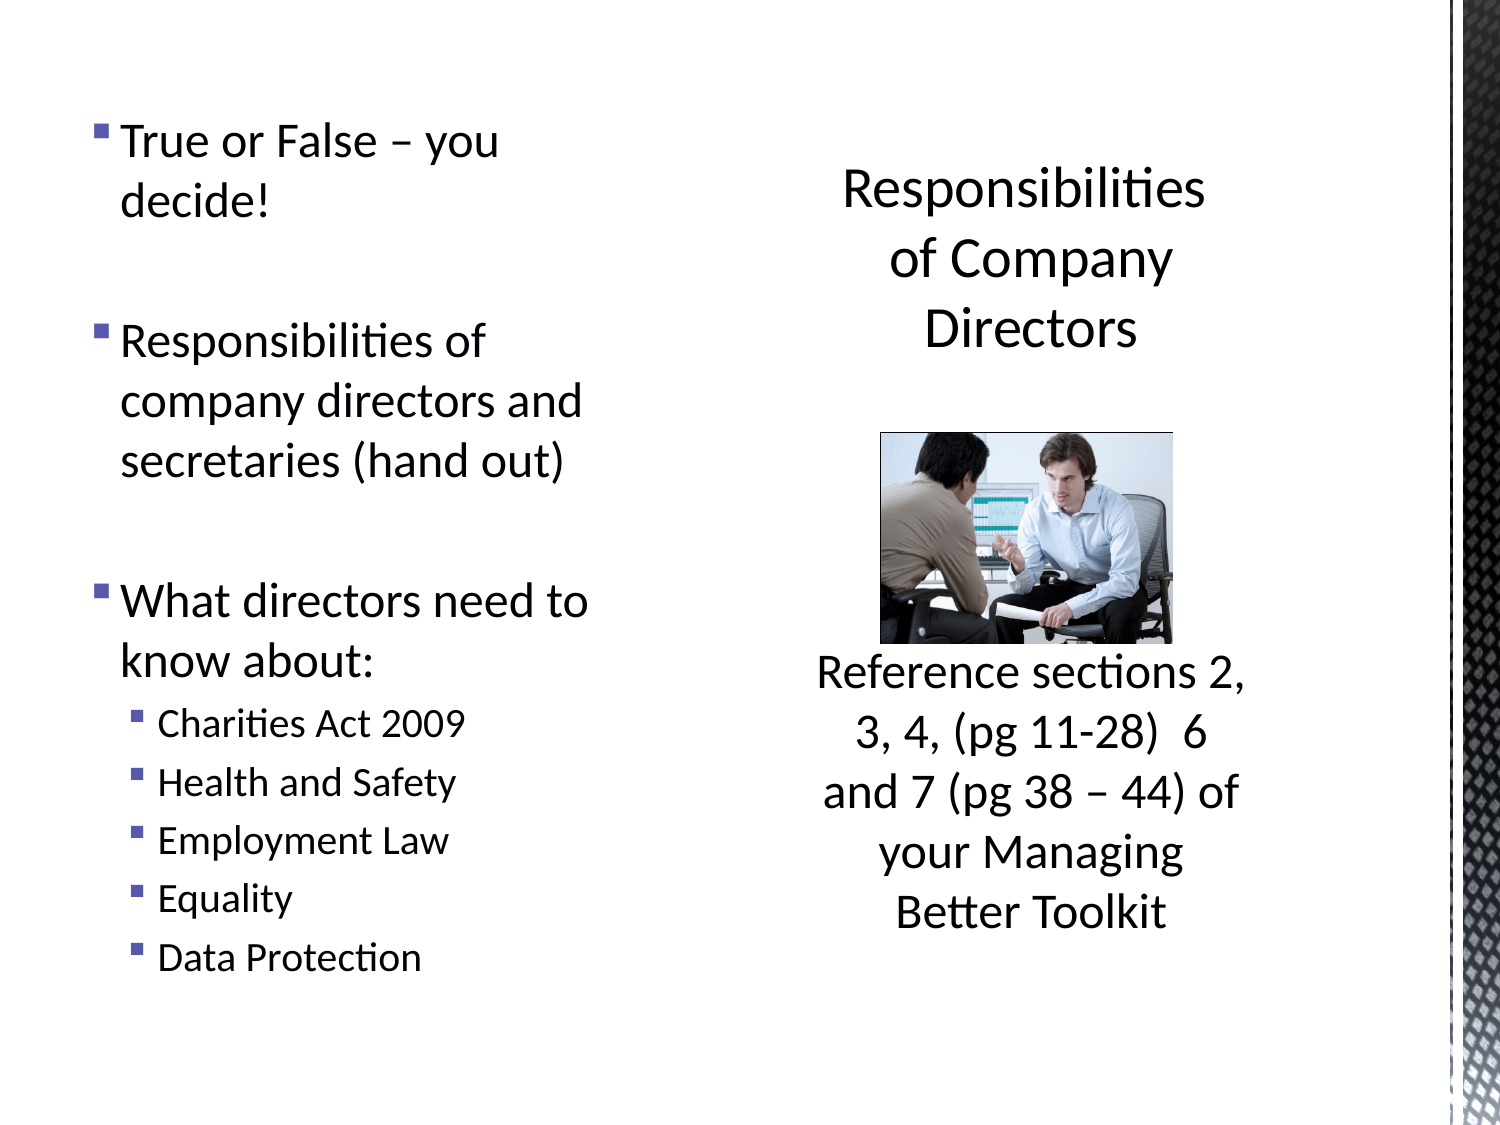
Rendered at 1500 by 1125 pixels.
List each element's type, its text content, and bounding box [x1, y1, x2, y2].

picture [880, 431, 1174, 644]
picture [1447, 0, 1500, 1125]
list True or False – you decide! Responsibilities of company directors and secretaries (hand out) What directors need to know about: Charities Act 2009 Health and Safety Employment Law Equality Data Protection [75, 75, 675, 1013]
title Responsibilities of Company Directors Reference sections 2, 3, 4, (pg 11-28) 6 and 7 (pg 38 – 44) of your Managing Better Toolkit [800, 75, 1263, 1013]
